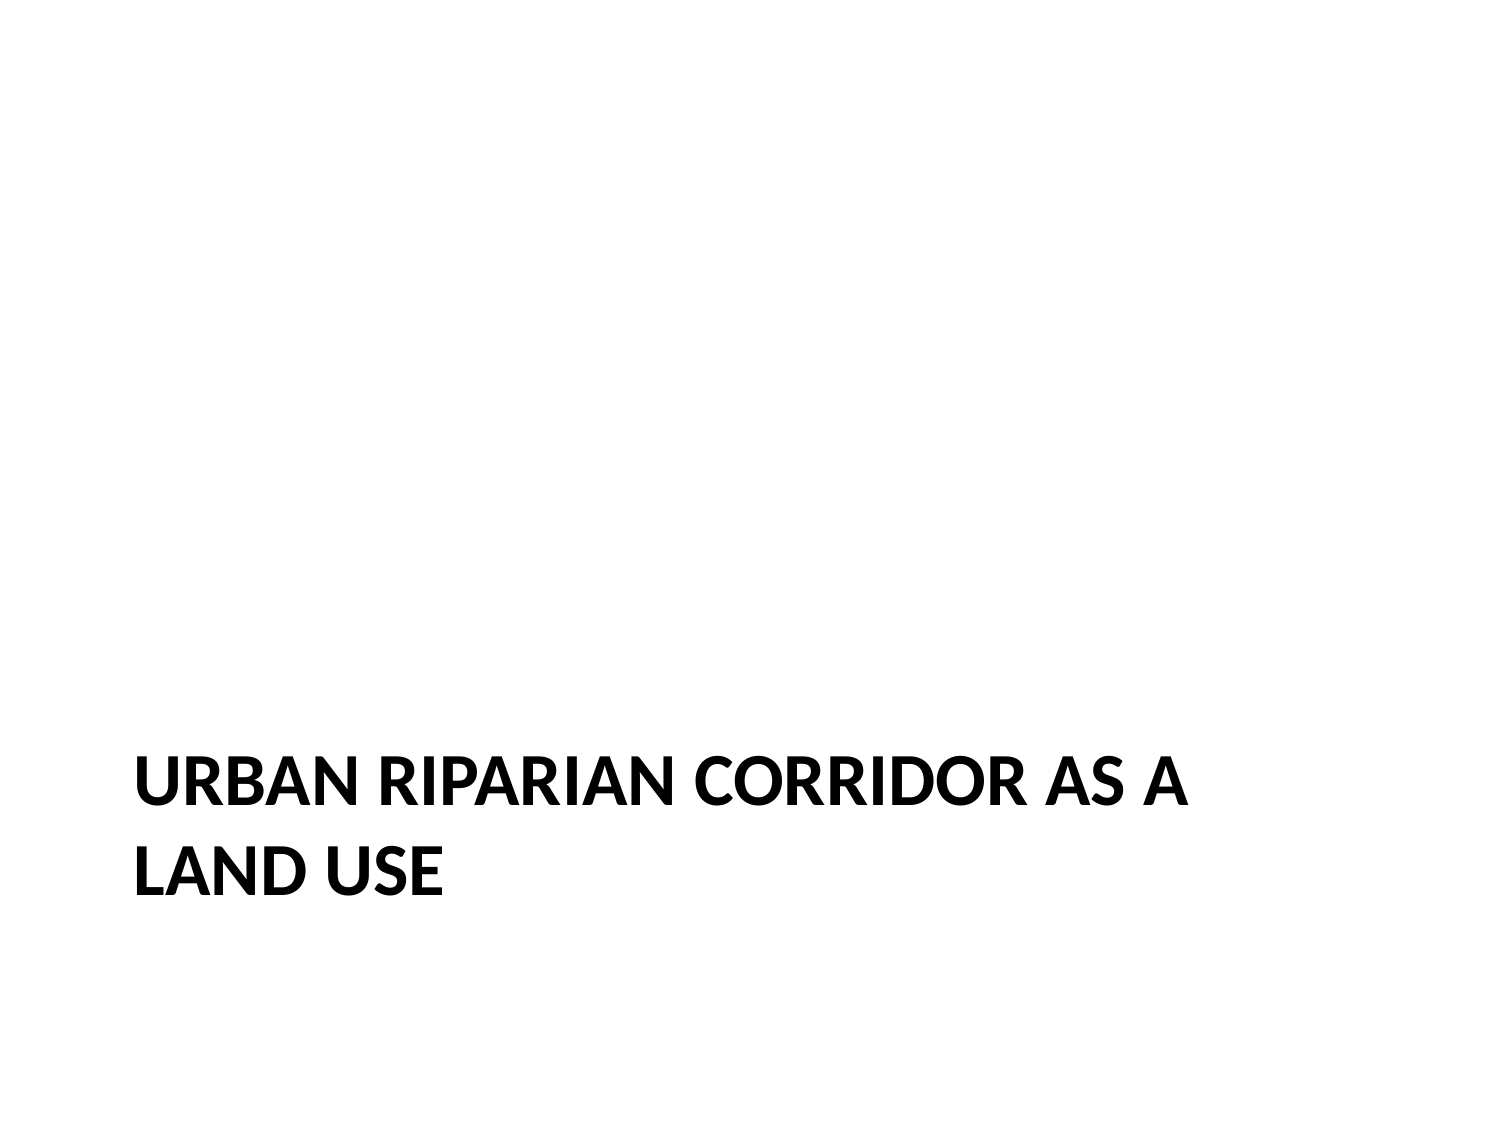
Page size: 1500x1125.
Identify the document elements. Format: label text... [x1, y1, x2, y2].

title Urban Riparian Corridor as a Land Use [118, 722, 1394, 947]
